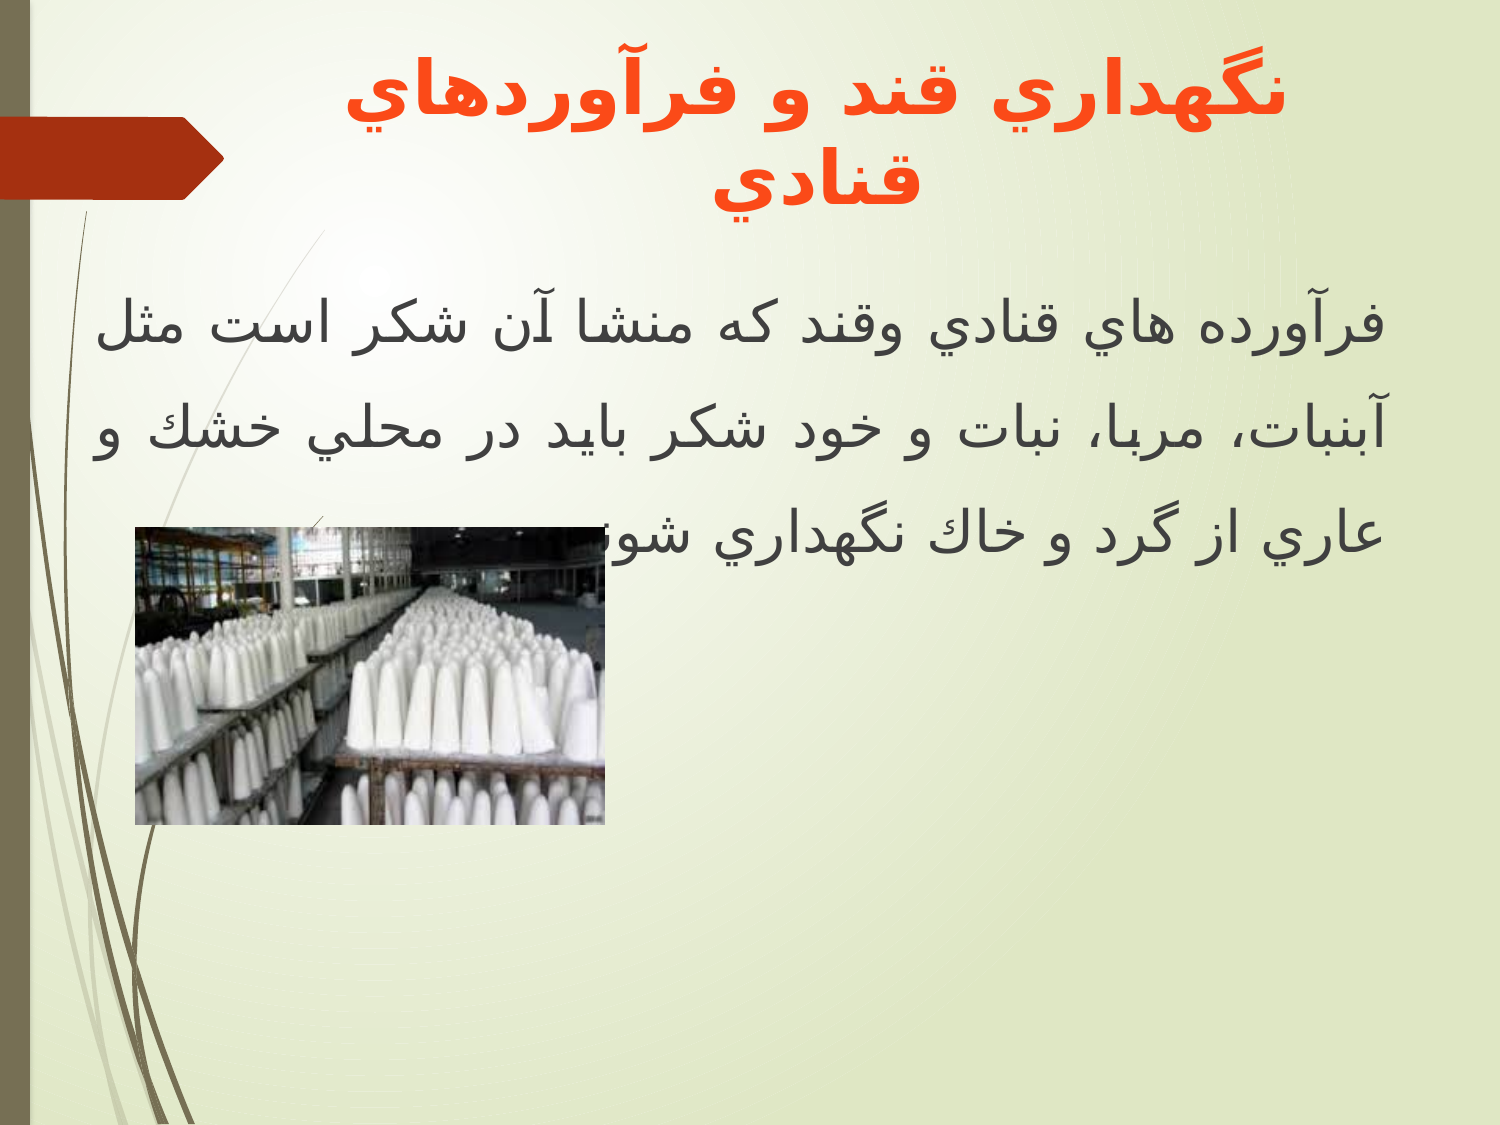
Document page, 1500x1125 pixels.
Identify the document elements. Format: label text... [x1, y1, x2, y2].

title نگهداري قند و فرآوردهاي قنادي [277, 32, 1359, 137]
list فرآورده هاي قنادي وقند كه منشا آن شكر است مثل آبنبات، مربا، نبات و خود شكر بايد در محلي خشك و عاري از گرد و خاك نگهداري شوند [76, 137, 1459, 757]
picture [135, 526, 605, 826]
